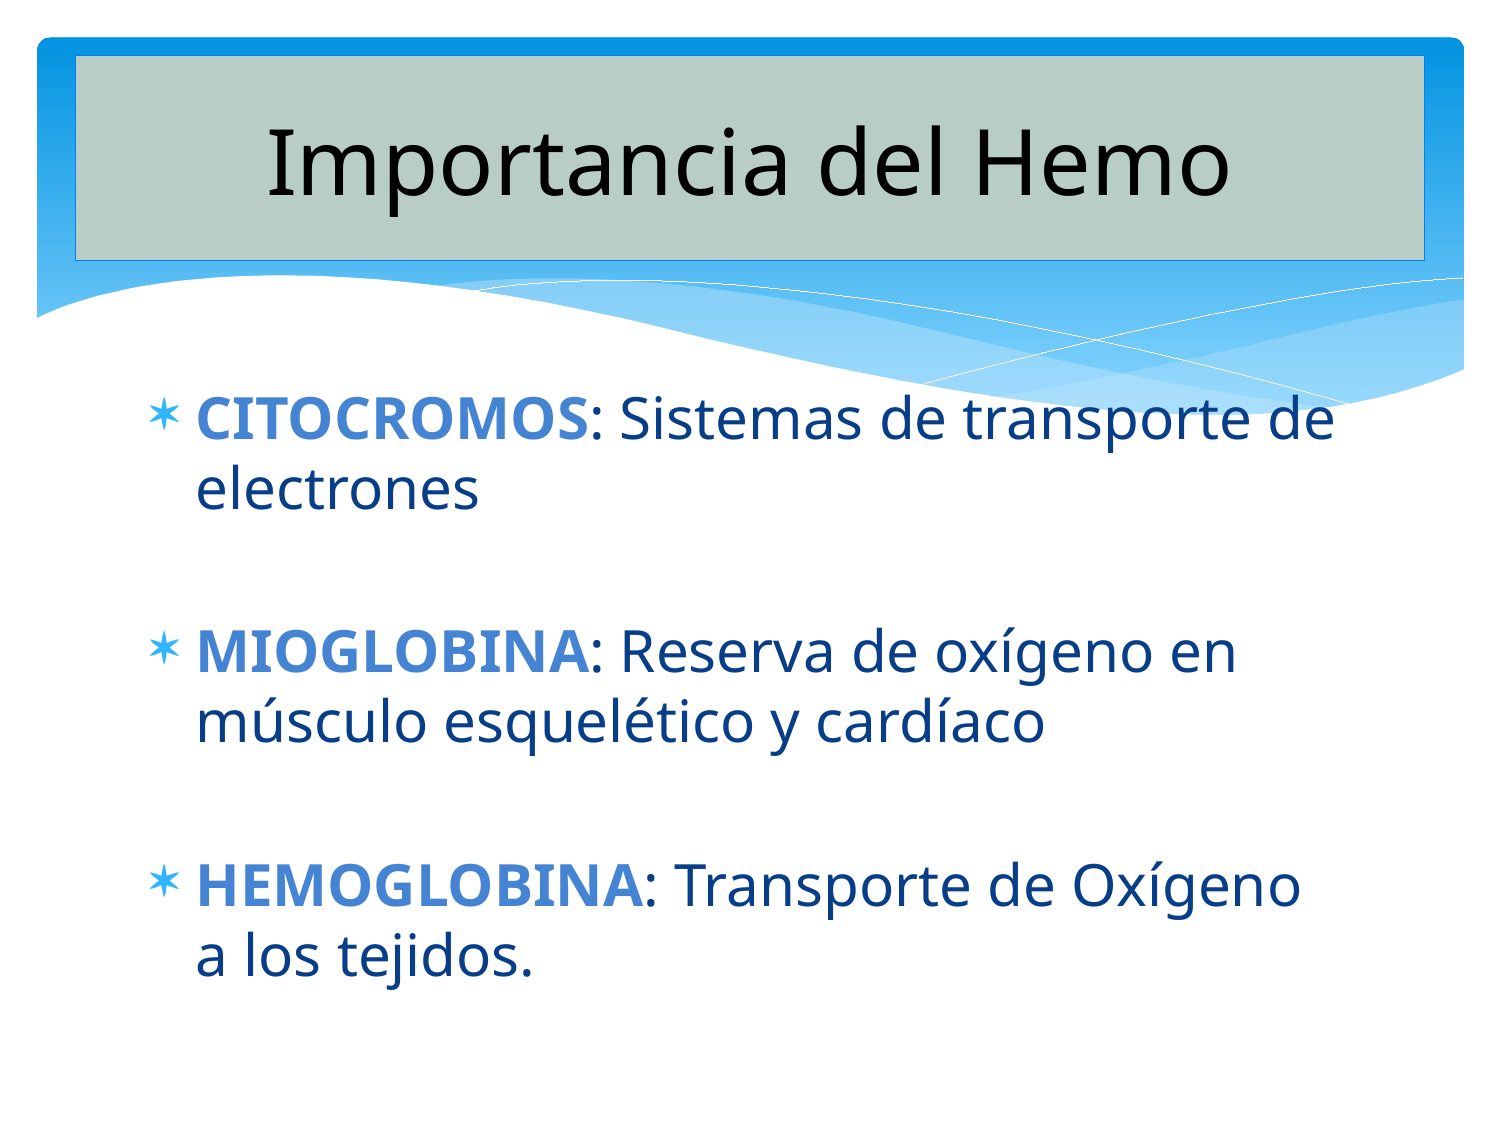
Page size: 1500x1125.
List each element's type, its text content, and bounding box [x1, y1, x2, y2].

list CITOCROMOS: Sistemas de transporte de electrones MIOGLOBINA: Reserva de oxígeno en músculo esquelético y cardíaco HEMOGLOBINA: Transporte de Oxígeno a los tejidos. [135, 373, 1359, 1005]
title Importancia del Hemo [75, 55, 1425, 261]
